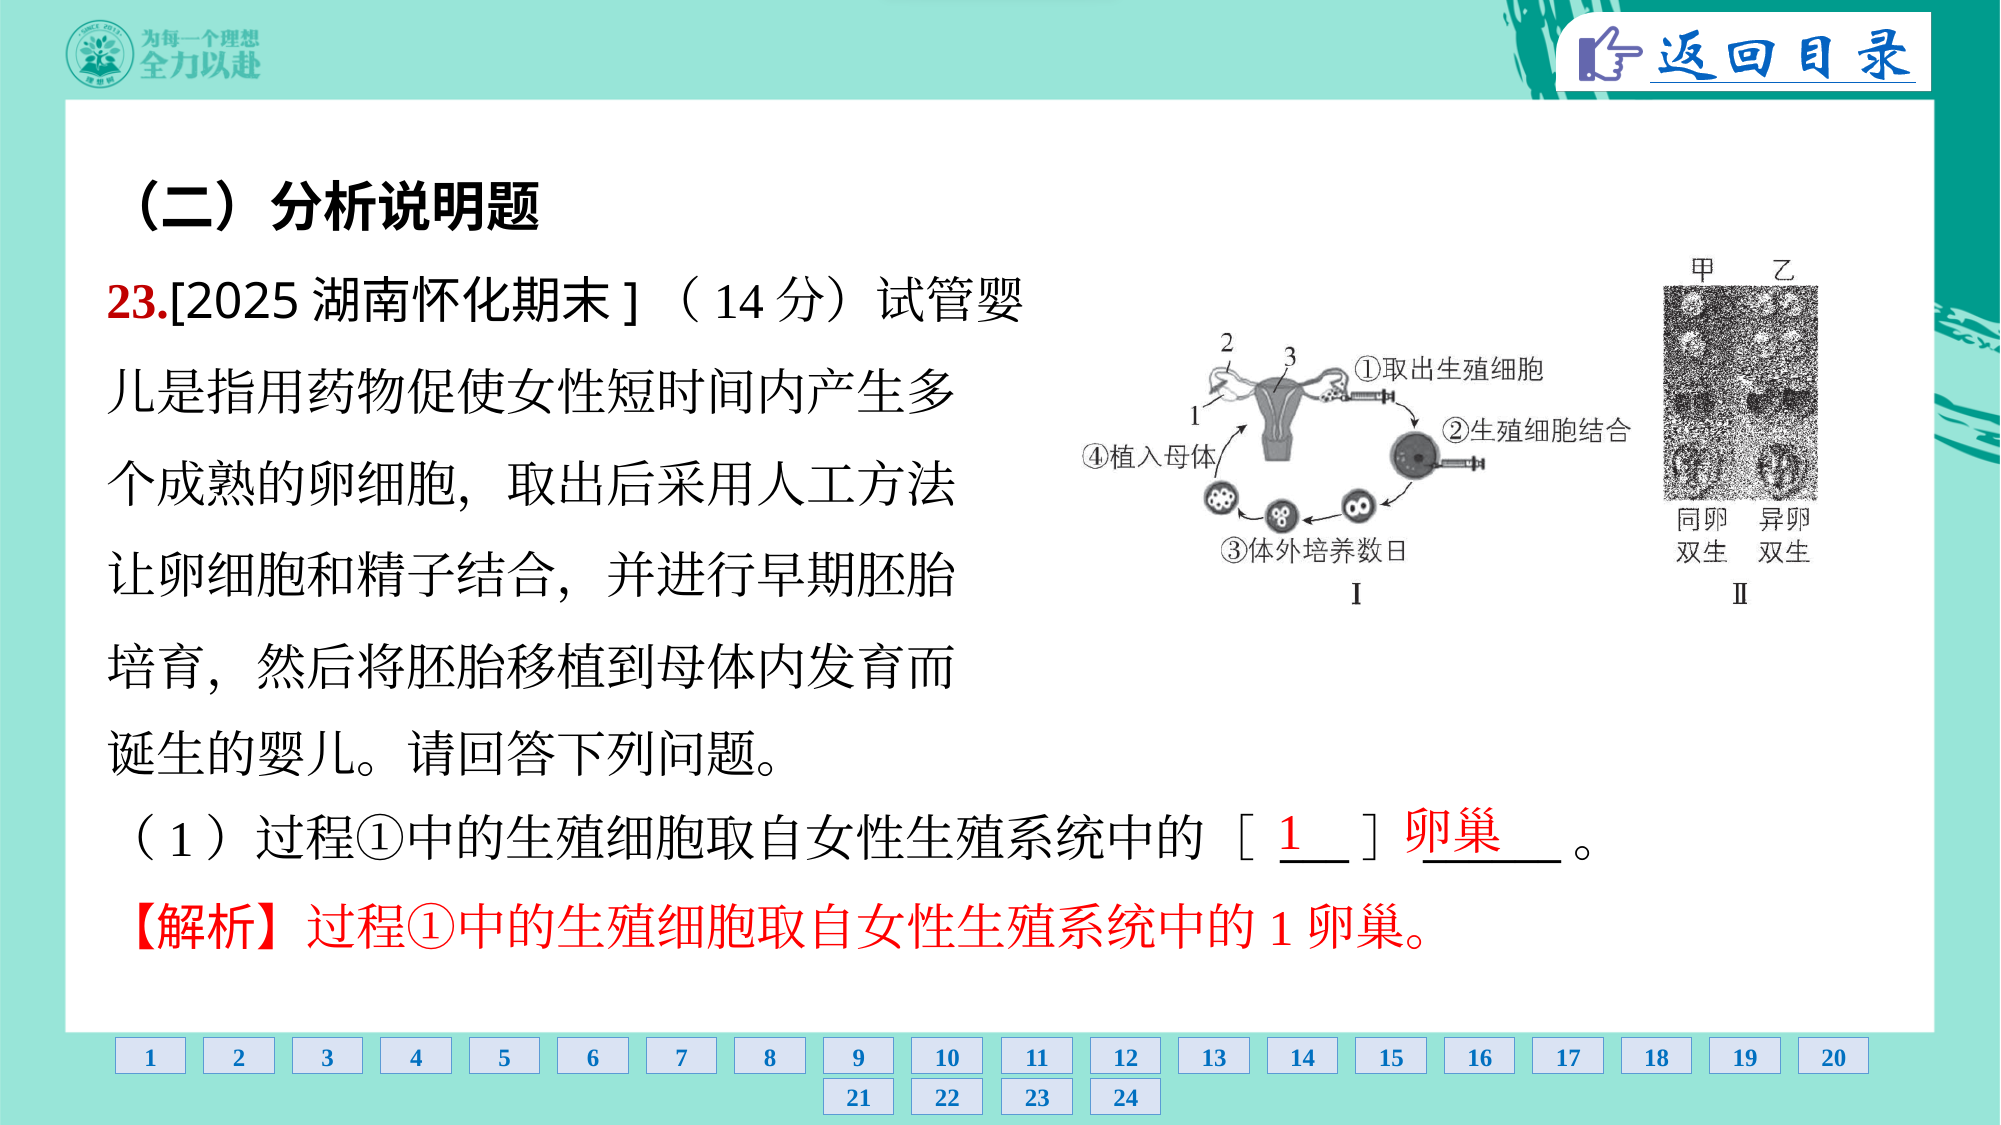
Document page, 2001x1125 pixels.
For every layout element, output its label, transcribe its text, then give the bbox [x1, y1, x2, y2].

text_box 1 [1259, 770, 1321, 851]
picture [0, 0, 2000, 1125]
text_box （1）过程①中的生殖细胞取自女性生殖系统中的［ ___］______。 [106, 776, 1895, 857]
text_box 【解析】过程①中的生殖细胞取自女性生殖系统中的1卵巢。 [106, 865, 1895, 946]
text_box 23.[2025湖南怀化期末]（14分）试管婴 儿是指用药物促使女性短时间内产生多 个成熟的卵细胞，取出后采用人工方法 让卵细胞和精子结合，并进行早期胚胎 培育，然后将胚胎移植到母体内发育而 诞生的婴儿。请回答下列问题。 [106, 237, 1001, 774]
text_box （二）分析说明题 [106, 141, 1895, 297]
text_box 卵巢 [1384, 770, 1521, 850]
